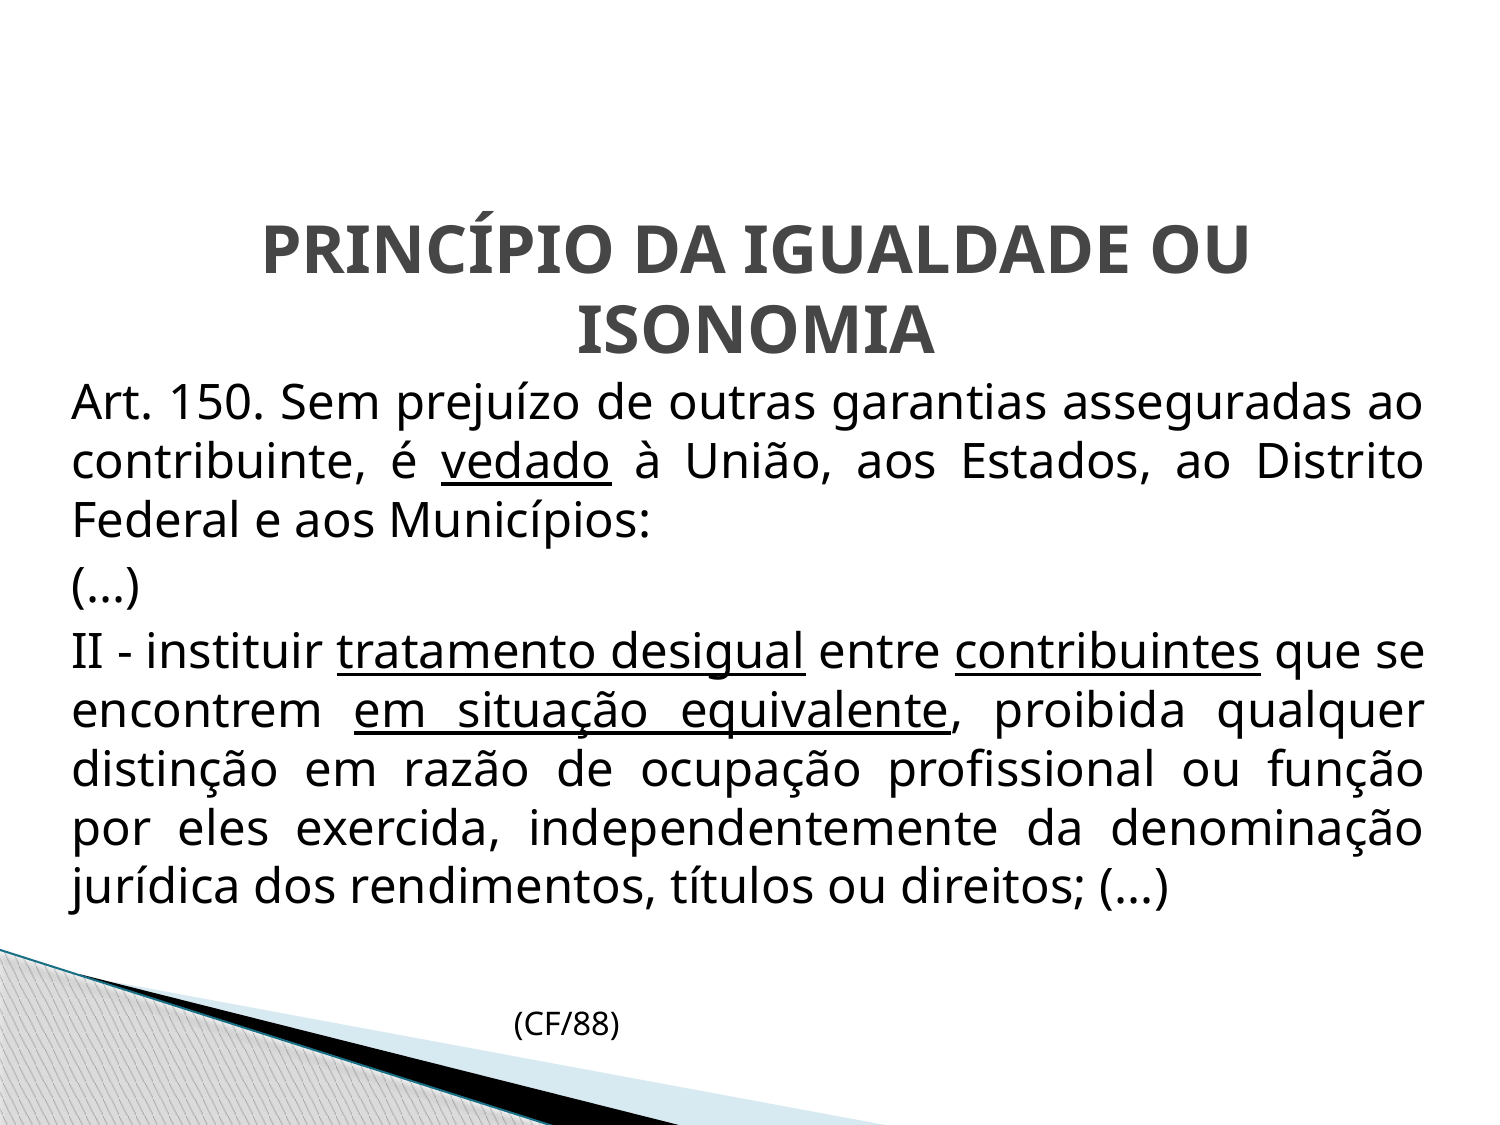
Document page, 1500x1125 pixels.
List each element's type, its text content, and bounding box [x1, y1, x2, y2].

title PRINCÍPIO DA IGUALDADE OU ISONOMIA [82, 199, 1432, 363]
list Art. 150. Sem prejuízo de outras garantias asseguradas ao contribuinte, é vedado à União, aos Estados, ao Distrito Federal e aos Municípios: (...) II - instituir tratamento desigual entre contribuintes que se encontrem em situação equivalente, proibida qualquer distinção em razão de ocupação profissional ou função por eles exercida, independentemente da denominação jurídica dos rendimentos, títulos ou direitos; (...) (CF/88) [0, 363, 1442, 1102]
